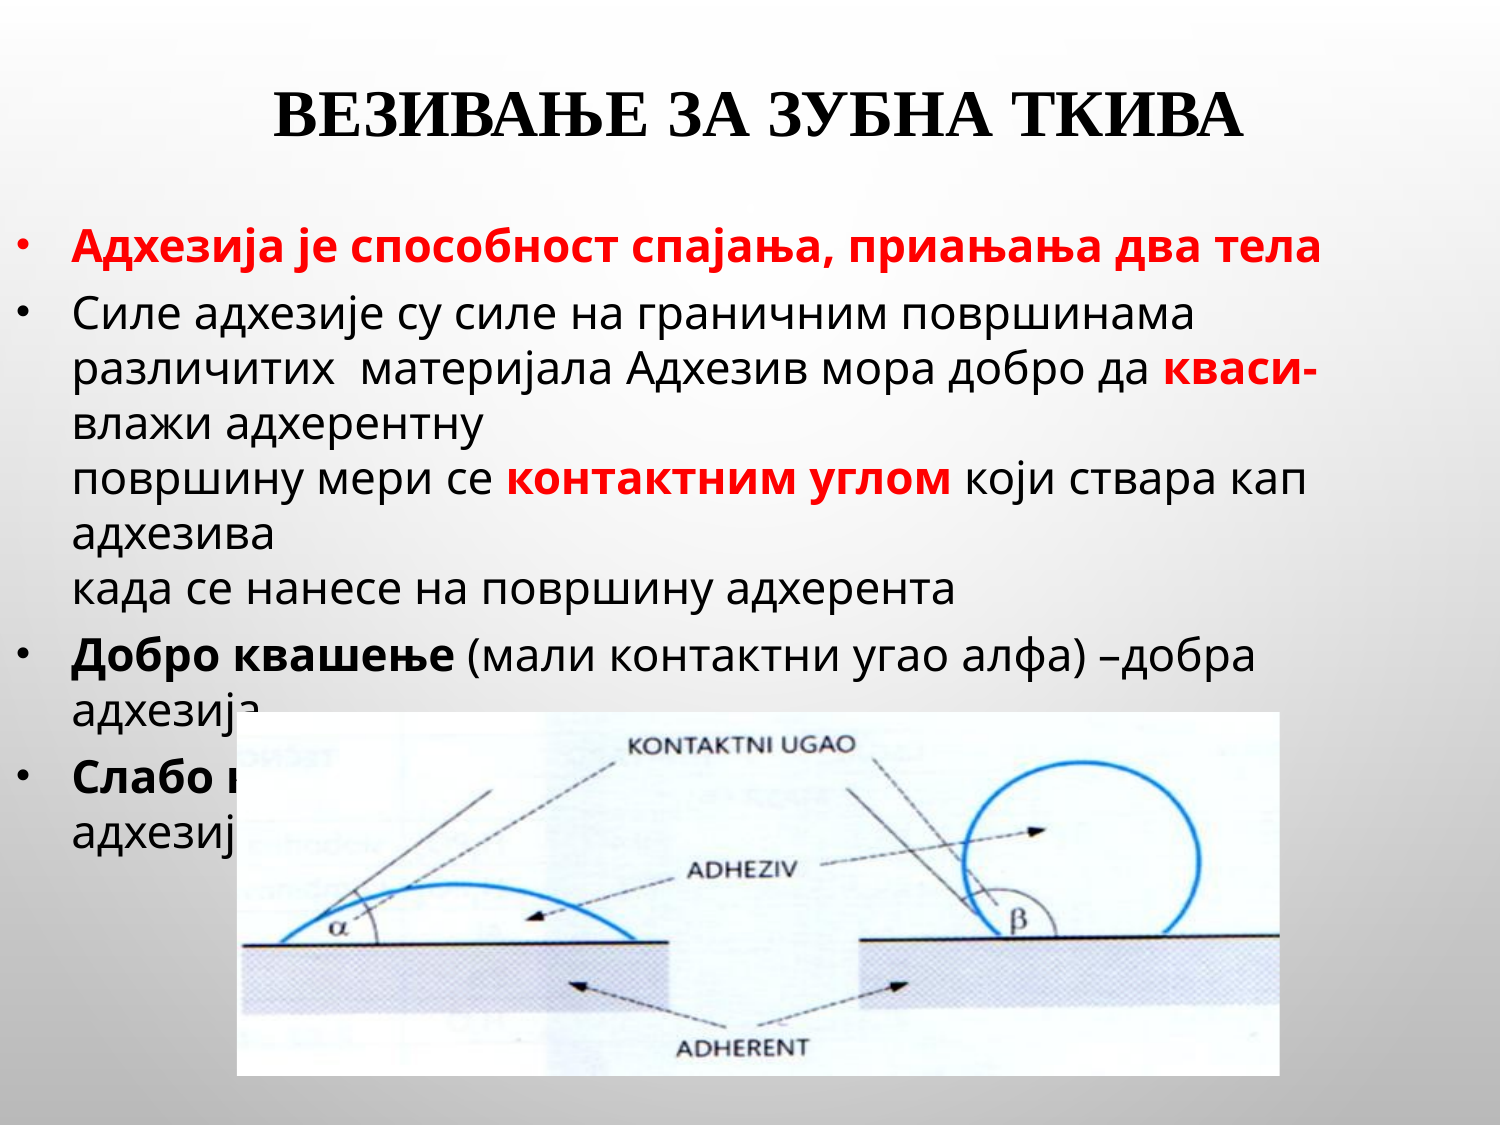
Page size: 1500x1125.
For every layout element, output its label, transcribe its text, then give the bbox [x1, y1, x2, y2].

title ВЕЗИВАЊЕ ЗА ЗУБНА ТКИВА [266, 14, 1250, 202]
text_box Адхезија је способност спајања, приањања два тела Силе адхезије су силе на граничним површинама различитих материјала Aдхезив мора добро да кваси- влажи адхерентну површину мери се контактним углом који ствара кап адхезива када се нанесе на површину адхерента Добро квашење (мали контактни угао алфа) –добра адхезија Слабо квашење (велики контактни угао бета)- лоша адхезија [12, 202, 1441, 858]
text_box [236, 712, 1280, 1076]
picture [0, 0, 1500, 1125]
